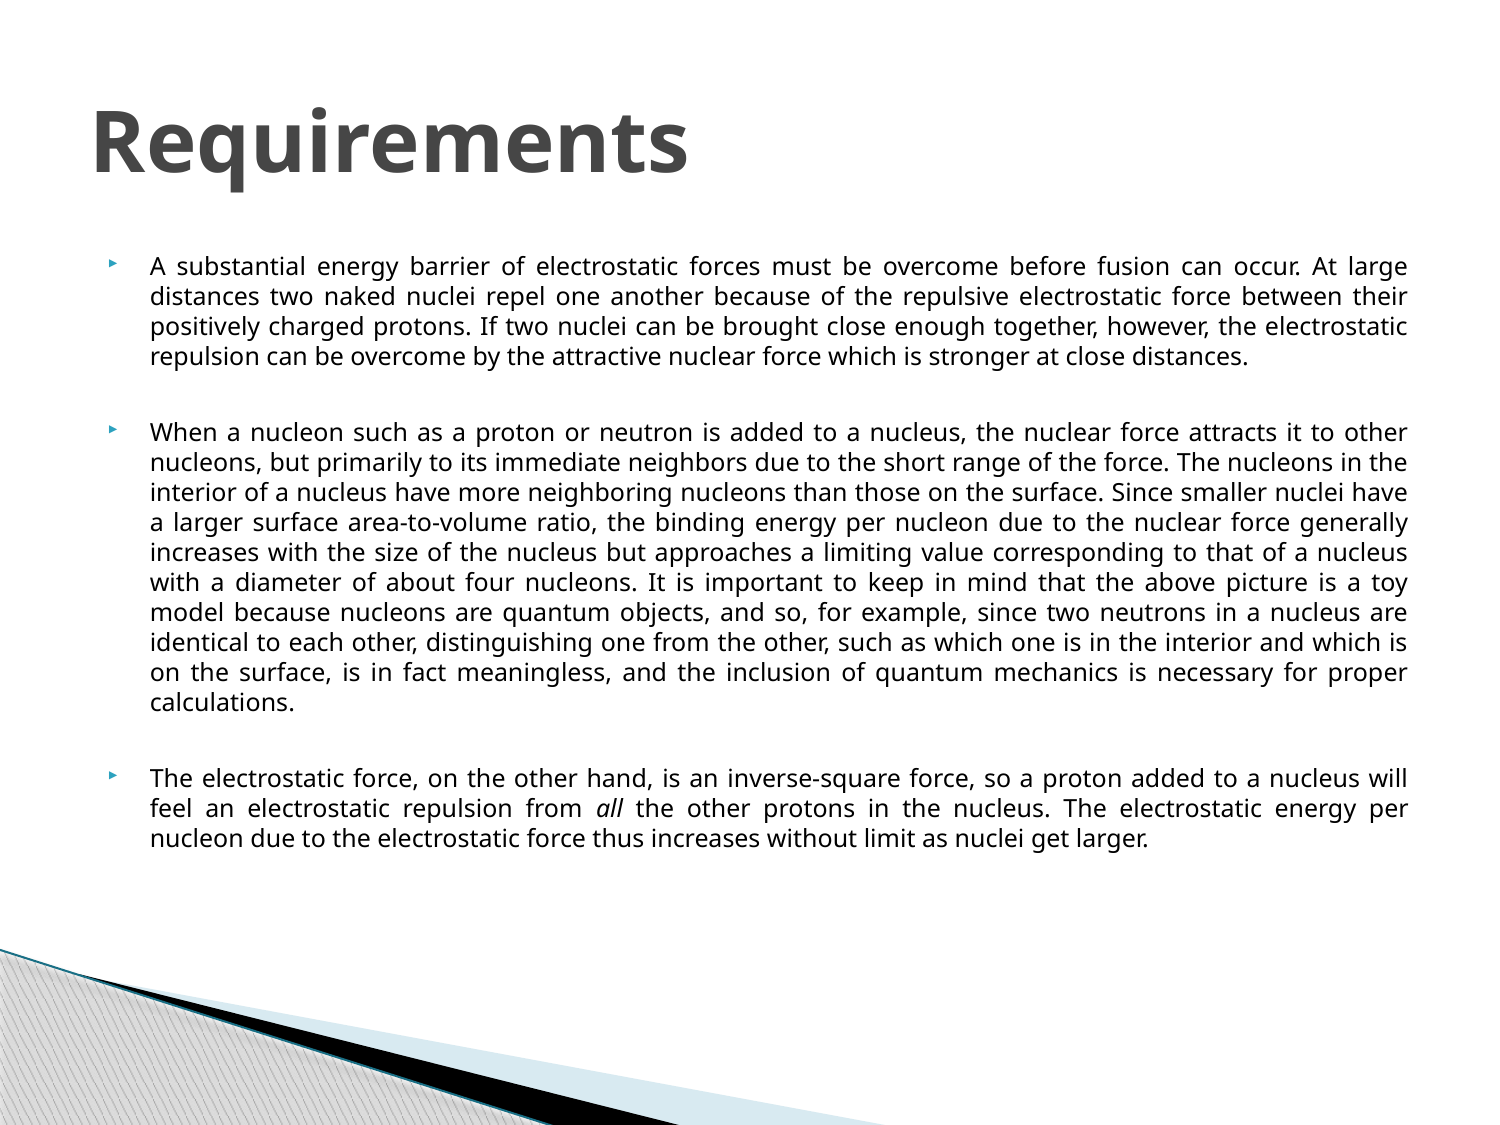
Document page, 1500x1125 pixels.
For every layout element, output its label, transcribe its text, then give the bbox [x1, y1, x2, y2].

list A substantial energy barrier of electrostatic forces must be overcome before fusion can occur. At large distances two naked nuclei repel one another because of the repulsive electrostatic force between their positively charged protons. If two nuclei can be brought close enough together, however, the electrostatic repulsion can be overcome by the attractive nuclear force which is stronger at close distances. When a nucleon such as a proton or neutron is added to a nucleus, the nuclear force attracts it to other nucleons, but primarily to its immediate neighbors due to the short range of the force. The nucleons in the interior of a nucleus have more neighboring nucleons than those on the surface. Since smaller nuclei have a larger surface area-to-volume ratio, the binding energy per nucleon due to the nuclear force generally increases with the size of the nucleus but approaches a limiting value corresponding to that of a nucleus with a diameter of about four nucleons. It is important to keep in mind that the above picture is a toy model because nucleons are quantum objects, and so, for example, since two neutrons in a nucleus are identical to each other, distinguishing one from the other, such as which one is in the interior and which is on the surface, is in fact meaningless, and the inclusion of quantum mechanics is necessary for proper calculations. The electrostatic force, on the other hand, is an inverse-square force, so a proton added to a nucleus will feel an electrostatic repulsion from all the other protons in the nucleus. The electrostatic energy per nucleon due to the electrostatic force thus increases without limit as nuclei get larger. [75, 243, 1425, 986]
title Requirements [75, 45, 1425, 233]
